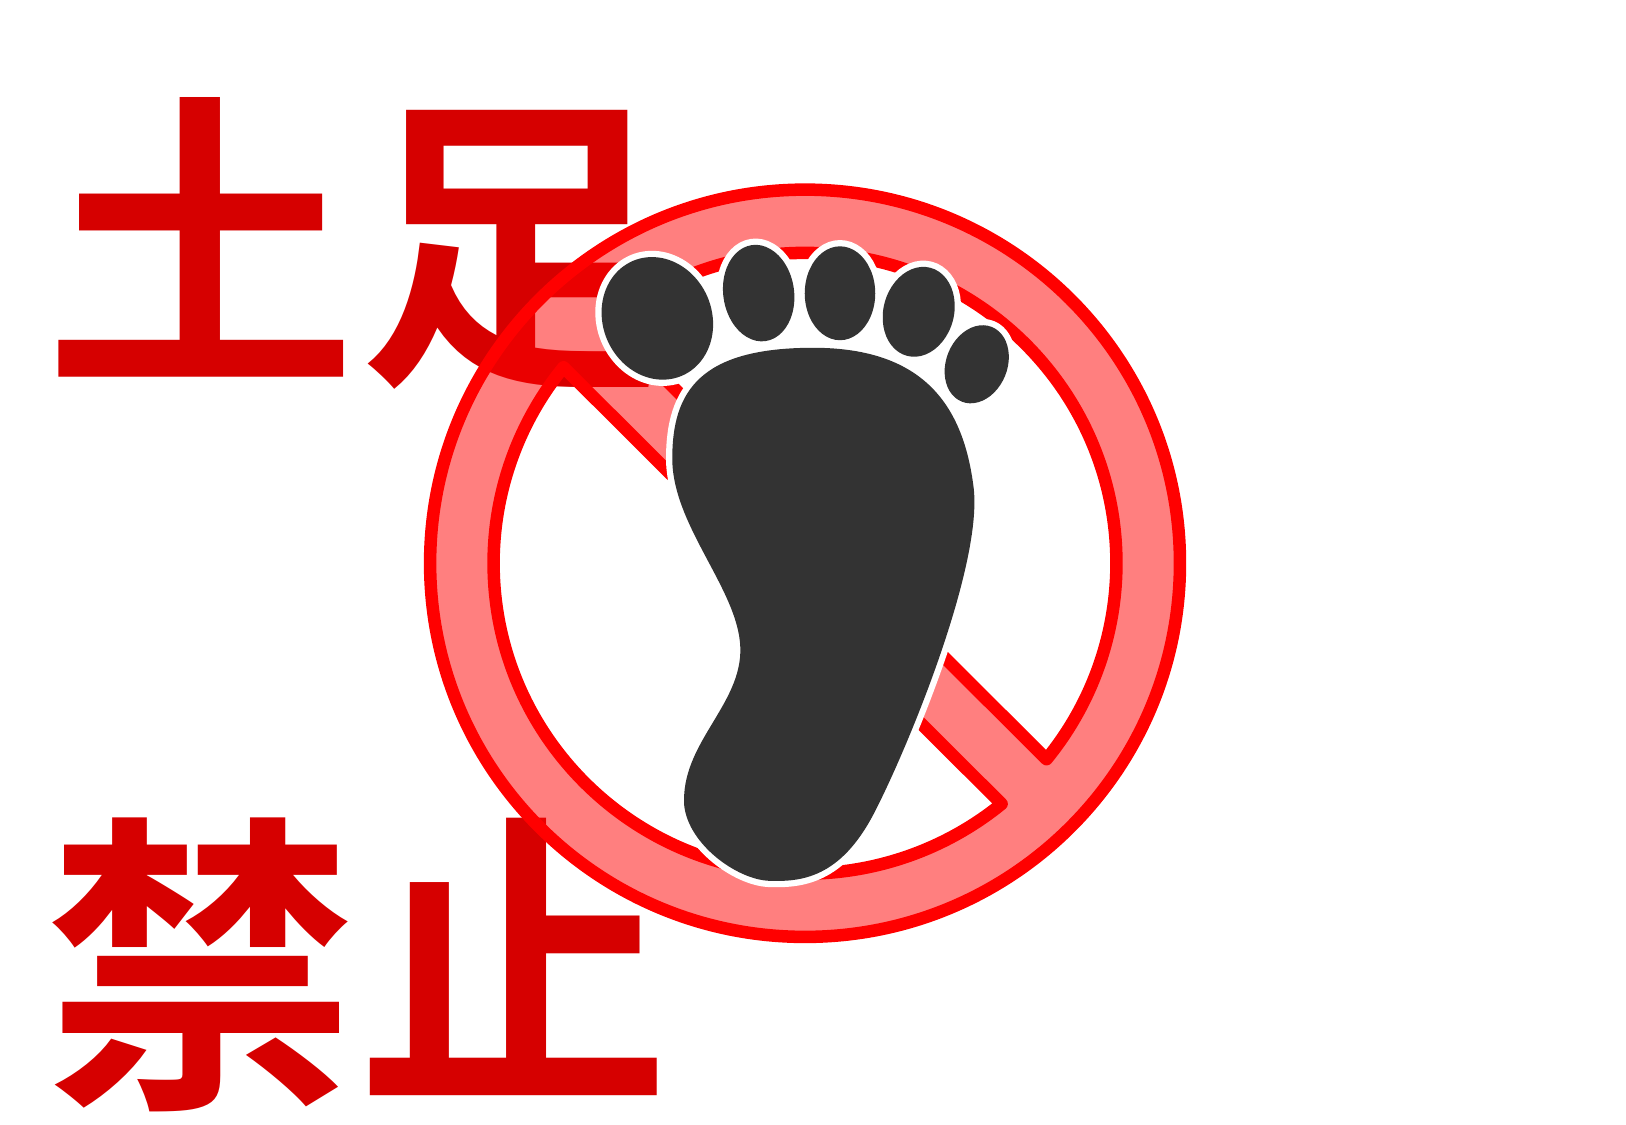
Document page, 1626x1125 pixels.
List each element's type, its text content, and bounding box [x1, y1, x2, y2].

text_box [429, 189, 1181, 938]
text_box 禁止 [29, 763, 1581, 1125]
text_box 土足 [29, 42, 1581, 432]
